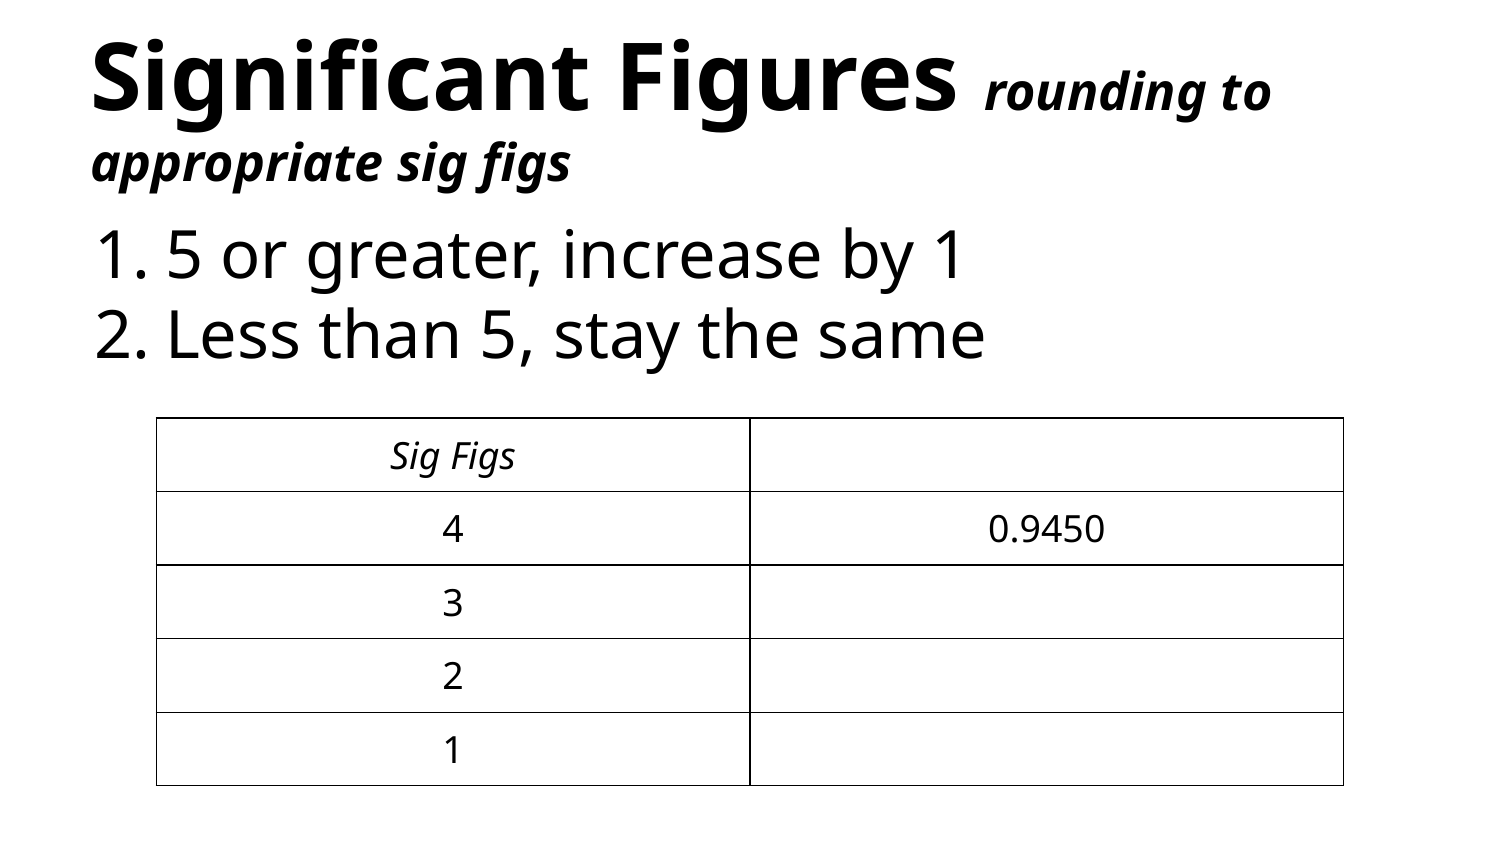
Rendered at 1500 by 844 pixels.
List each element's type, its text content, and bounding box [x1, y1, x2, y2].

table_cell 4 [157, 492, 749, 564]
table_header [751, 419, 1343, 491]
table_cell 0.9450 [751, 492, 1343, 564]
list 5 or greater, increase by 1 Less than 5, stay the same [75, 196, 1425, 754]
table_cell 1 [157, 713, 749, 785]
table_cell 3 [157, 566, 749, 638]
table_cell 2 [157, 639, 749, 712]
table_header Sig Figs [157, 419, 749, 491]
table_cell [751, 713, 1343, 785]
table_cell [751, 639, 1343, 712]
table_cell [751, 566, 1343, 638]
title Significant Figures rounding to appropriate sig figs [75, 33, 1475, 175]
